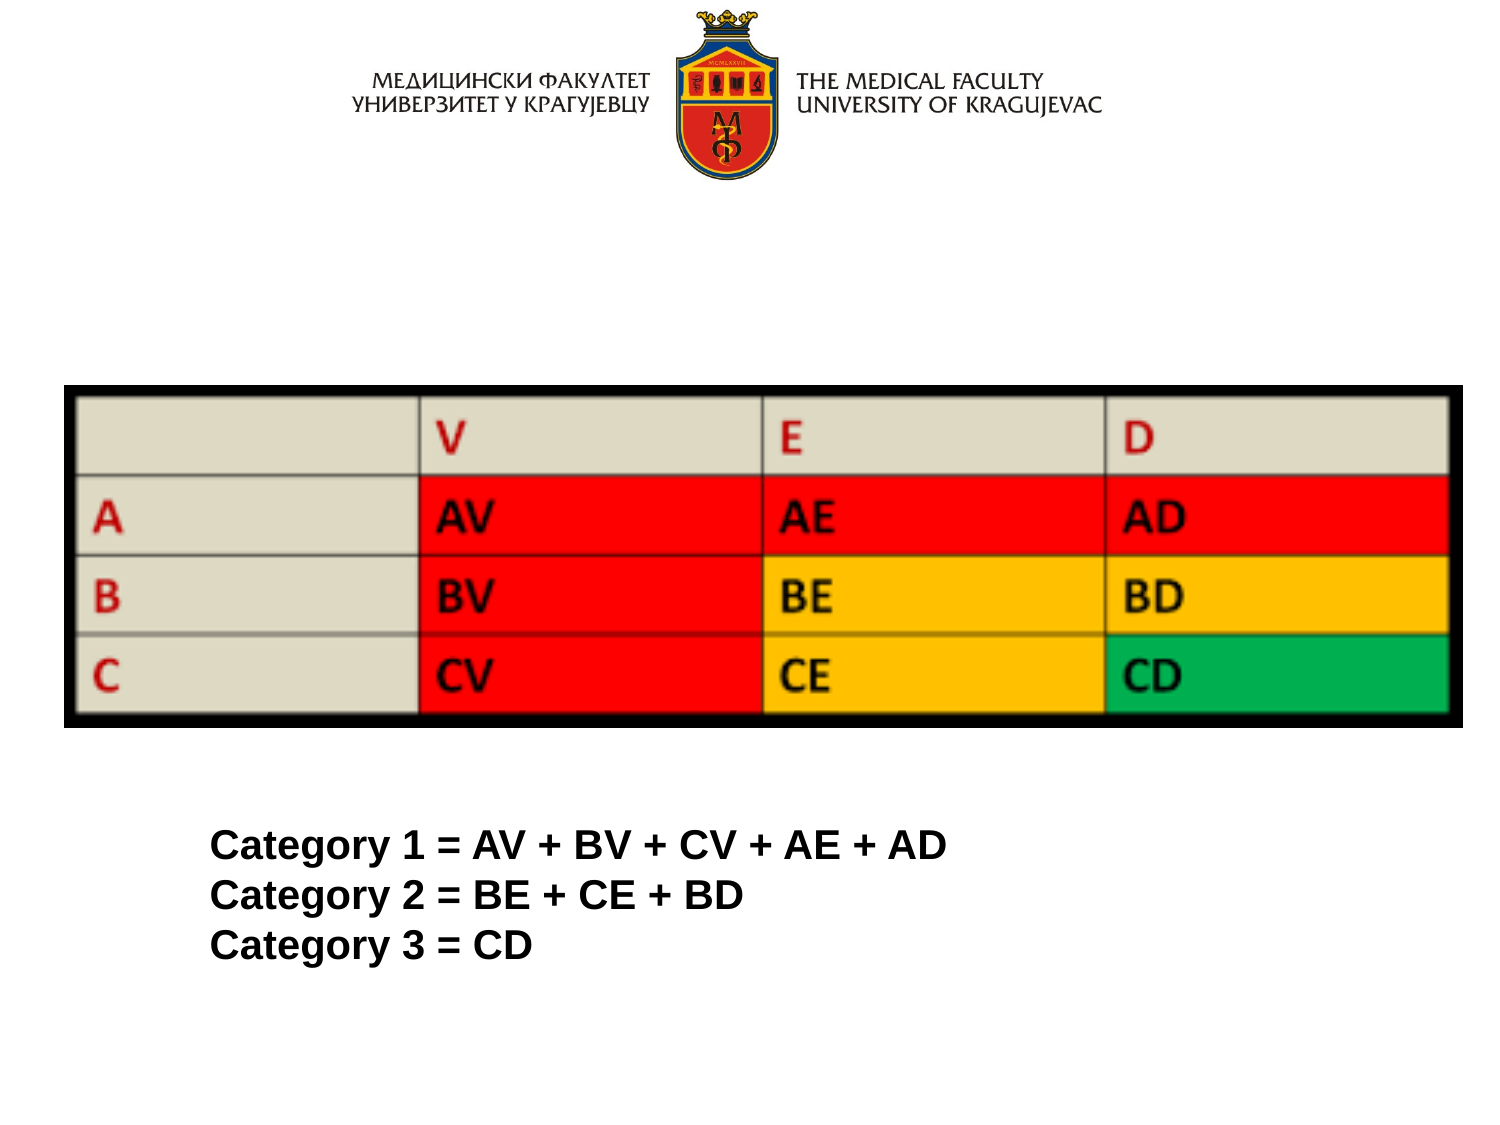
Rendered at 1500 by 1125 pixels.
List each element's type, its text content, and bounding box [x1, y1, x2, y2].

text_box Category 1 = AV + BV + CV + AE + AD Category 2 = BE + CE + BD Category 3 = CD [194, 810, 1069, 976]
picture [328, 0, 1125, 191]
picture [64, 385, 1464, 729]
